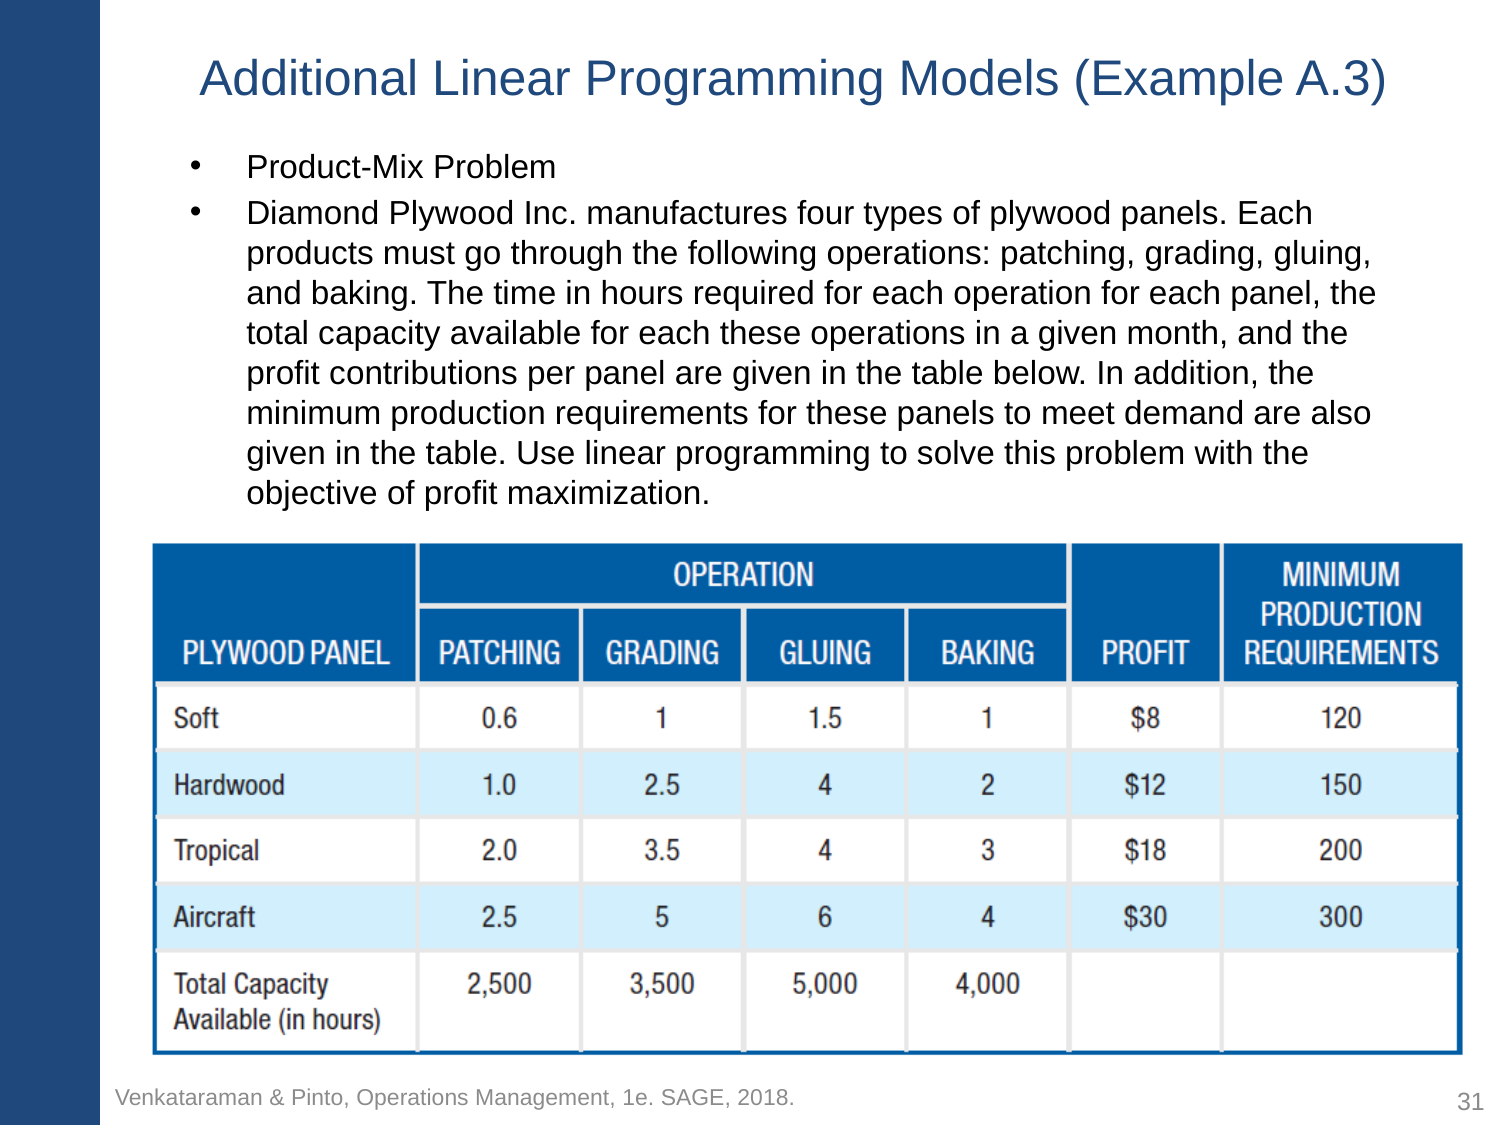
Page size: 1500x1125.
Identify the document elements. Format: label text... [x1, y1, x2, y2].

picture [149, 527, 1477, 1066]
footer Venkataraman & Pinto, Operations Management, 1e. SAGE, 2018. [99, 1074, 1250, 1125]
list Product-Mix Problem Diamond Plywood Inc. manufactures four types of plywood panels. Each products must go through the following operations: patching, grading, gluing, and baking. The time in hours required for each operation for each panel, the total capacity available for each these operations in a given month, and the profit contributions per panel are given in the table below. In addition, the minimum production requirements for these panels to meet demand are also given in the table. Use linear programming to solve this problem with the objective of profit maximization. [174, 137, 1438, 526]
slide_number 31 [1425, 1074, 1500, 1125]
title Additional Linear Programming Models (Example A.3) [162, 12, 1425, 138]
